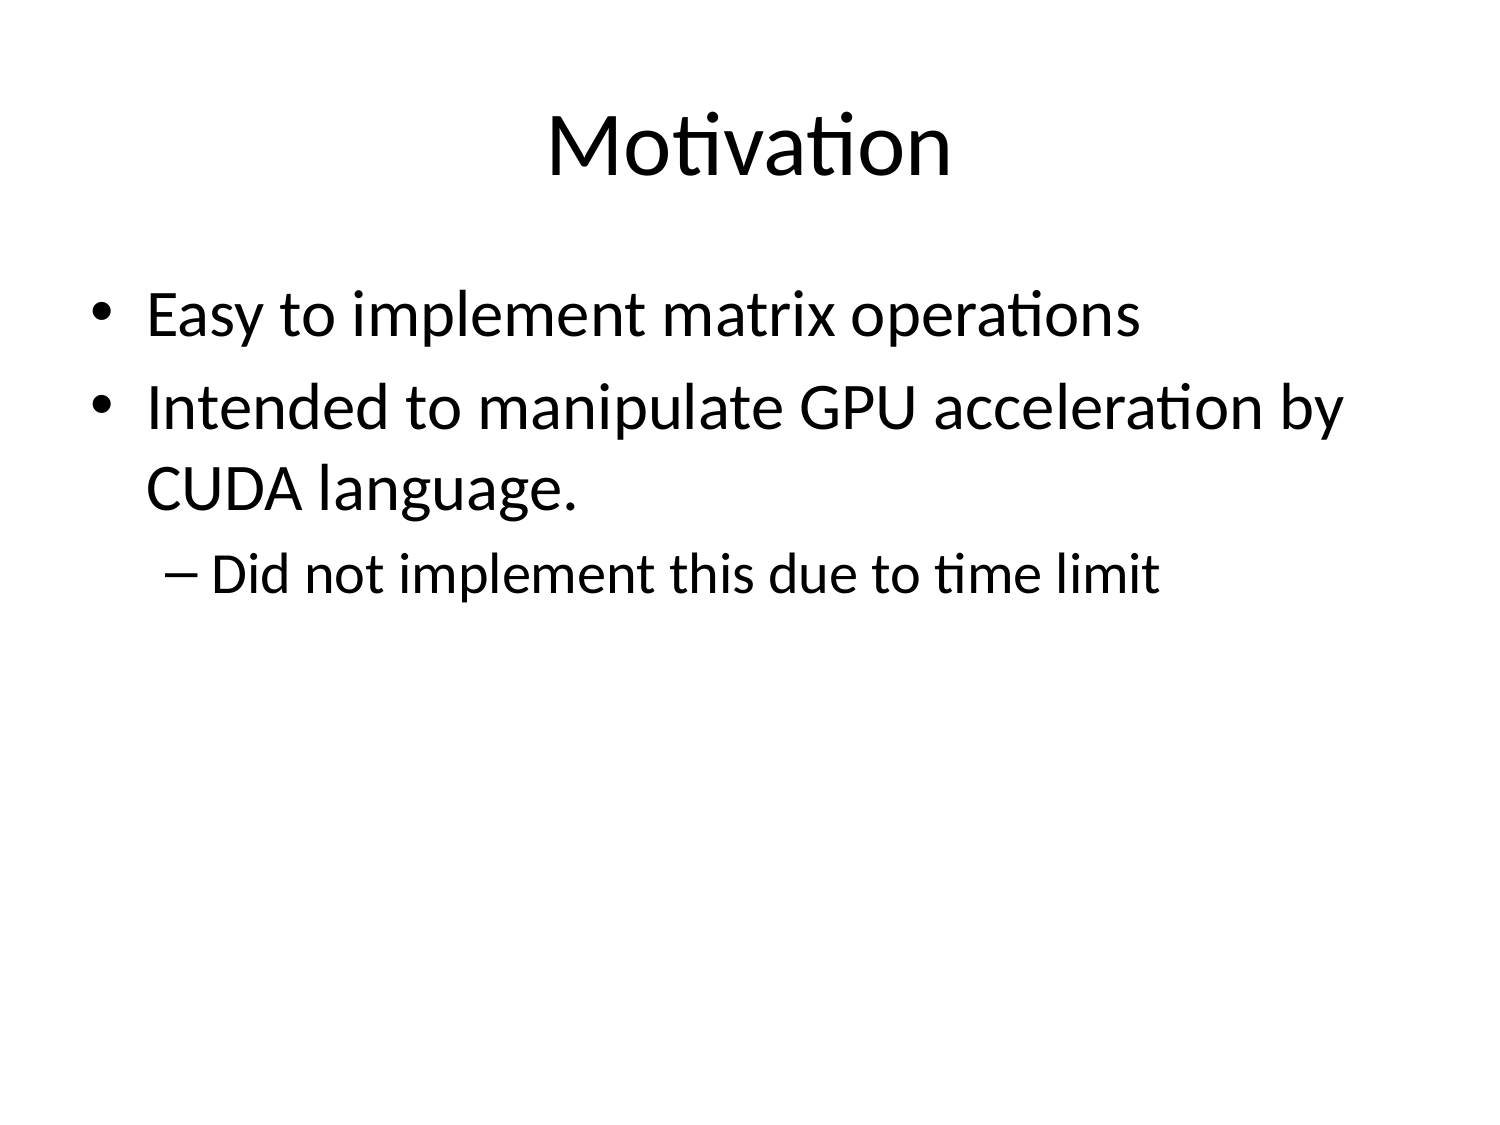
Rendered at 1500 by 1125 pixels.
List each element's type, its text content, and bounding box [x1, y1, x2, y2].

title Motivation [75, 45, 1425, 233]
list Easy to implement matrix operations Intended to manipulate GPU acceleration by CUDA language. Did not implement this due to time limit [75, 262, 1425, 1005]
